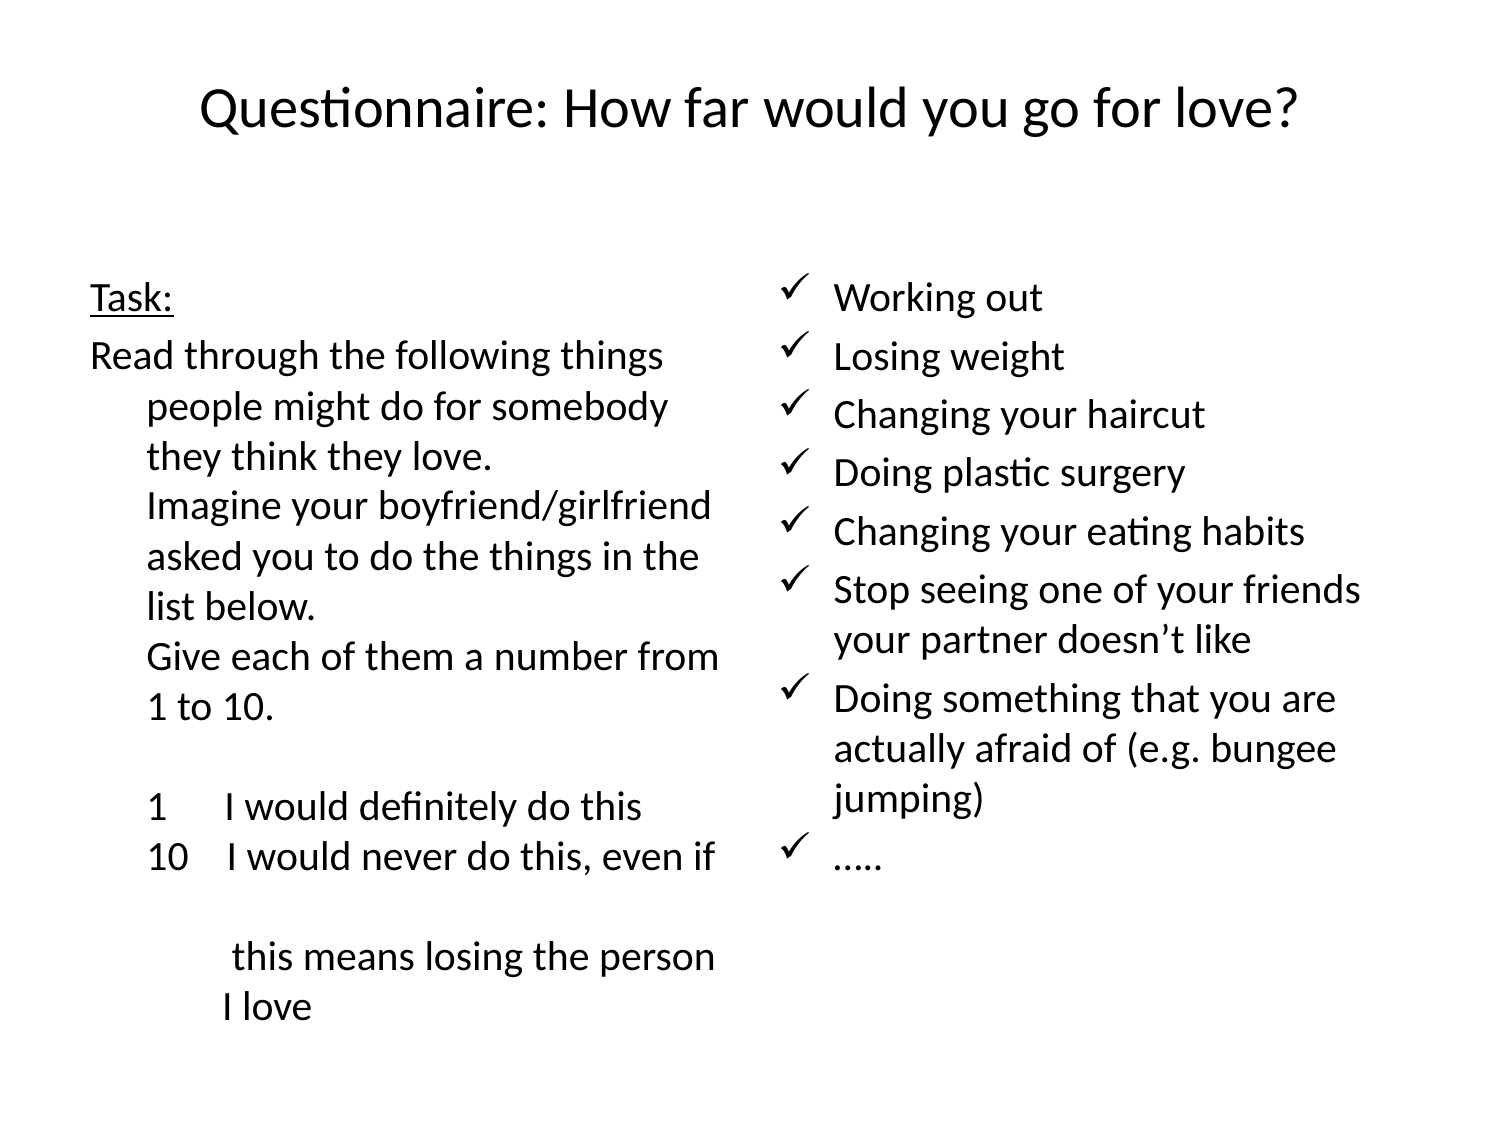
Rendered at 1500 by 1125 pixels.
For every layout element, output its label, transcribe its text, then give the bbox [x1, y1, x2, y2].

list Task: Read through the following things people might do for somebody they think they love. Imagine your boyfriend/girlfriend asked you to do the things in the list below. Give each of them a number from 1 to 10. 1 I would definitely do this 10 I would never do this, even if this means losing the person I love [75, 262, 738, 1005]
list Working out Losing weight Changing your haircut Doing plastic surgery Changing your eating habits Stop seeing one of your friends your partner doesn’t like Doing something that you are actually afraid of (e.g. bungee jumping) ….. [762, 262, 1425, 1005]
title Questionnaire: How far would you go for love? [75, 45, 1425, 233]
